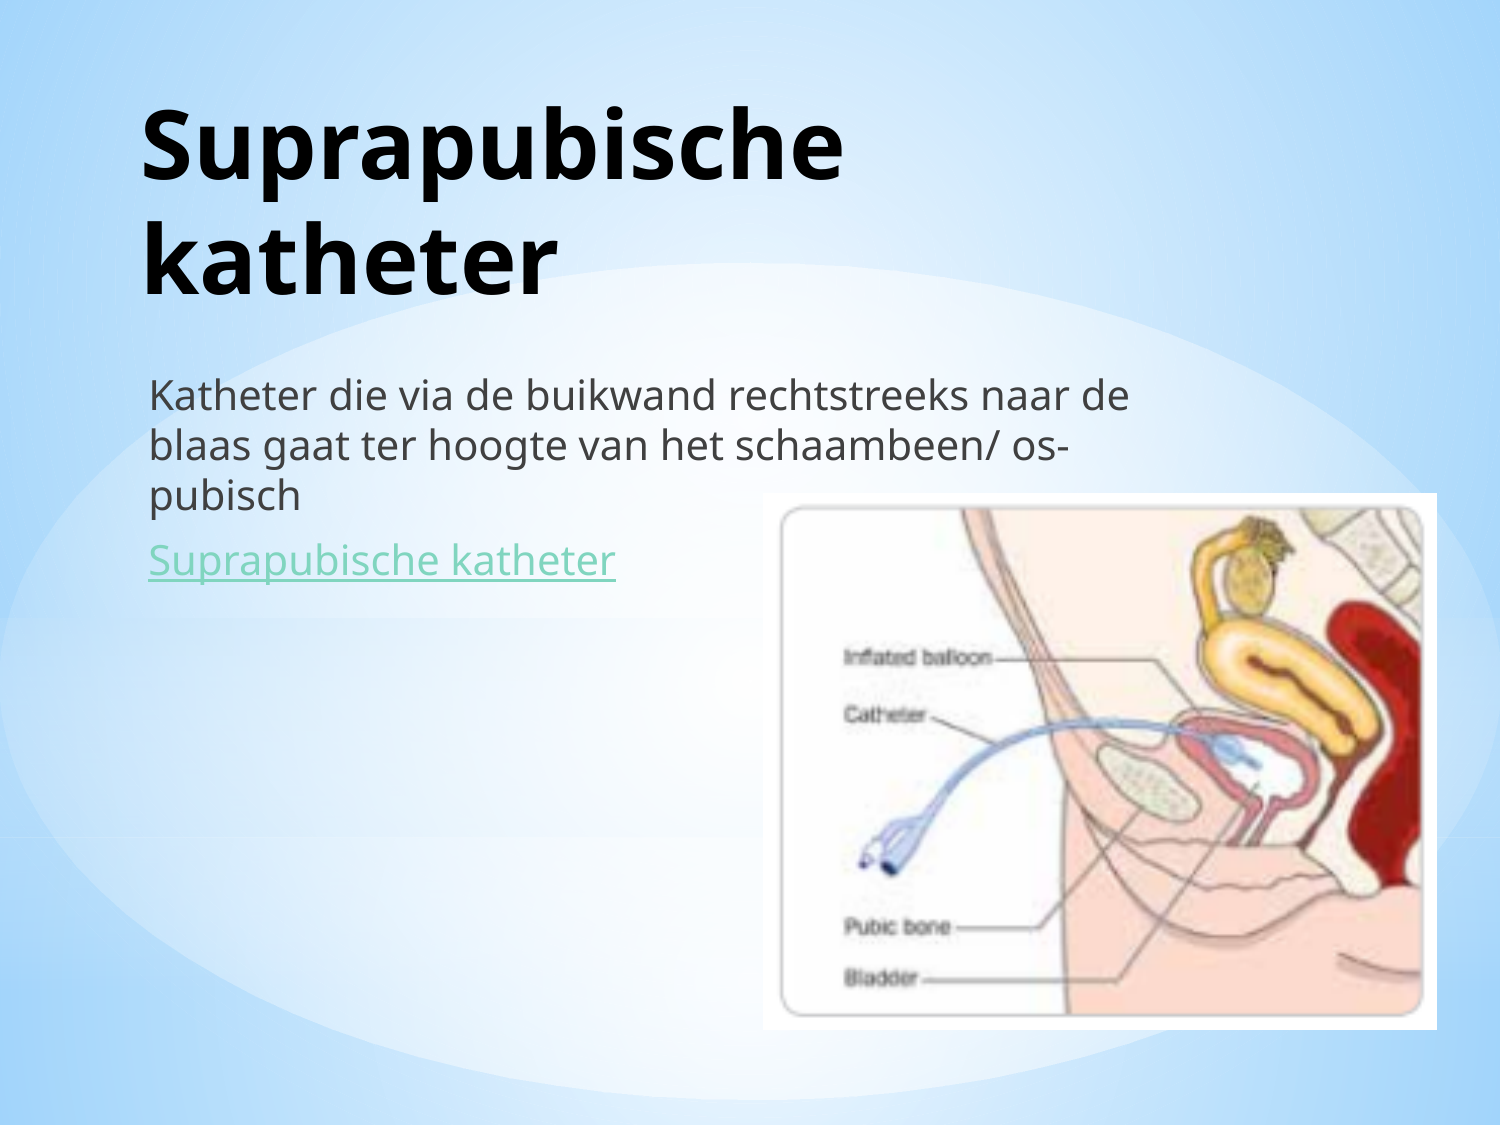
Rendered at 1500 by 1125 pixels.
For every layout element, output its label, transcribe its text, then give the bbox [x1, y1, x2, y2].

list Katheter die via de buikwand rechtstreeks naar de blaas gaat ter hoogte van het schaambeen/ os-pubisch Suprapubische katheter [125, 296, 1176, 867]
picture [763, 493, 1437, 1031]
title Suprapubische katheter [125, 75, 1195, 264]
